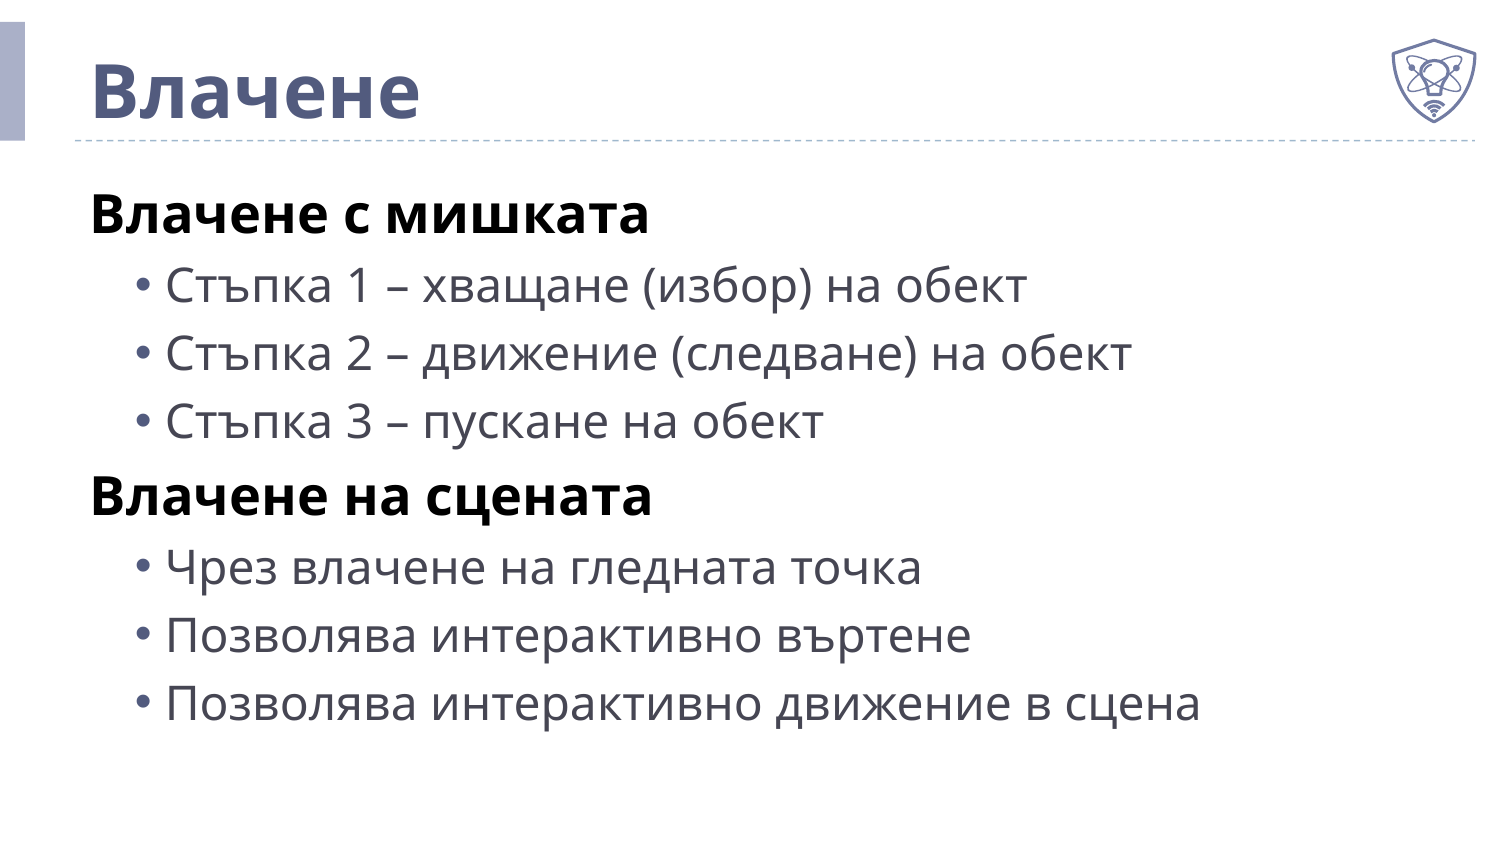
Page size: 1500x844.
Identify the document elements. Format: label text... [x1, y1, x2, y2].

title Влачене [75, 18, 1475, 141]
list Влачене с мишката Стъпка 1 – хващане (избор) на обект Стъпка 2 – движение (следване) на обект Стъпка 3 – пускане на обект Влачене на сцената Чрез влачене на гледната точка Позволява интерактивно въртене Позволява интерактивно движение в сцена [75, 171, 1475, 835]
